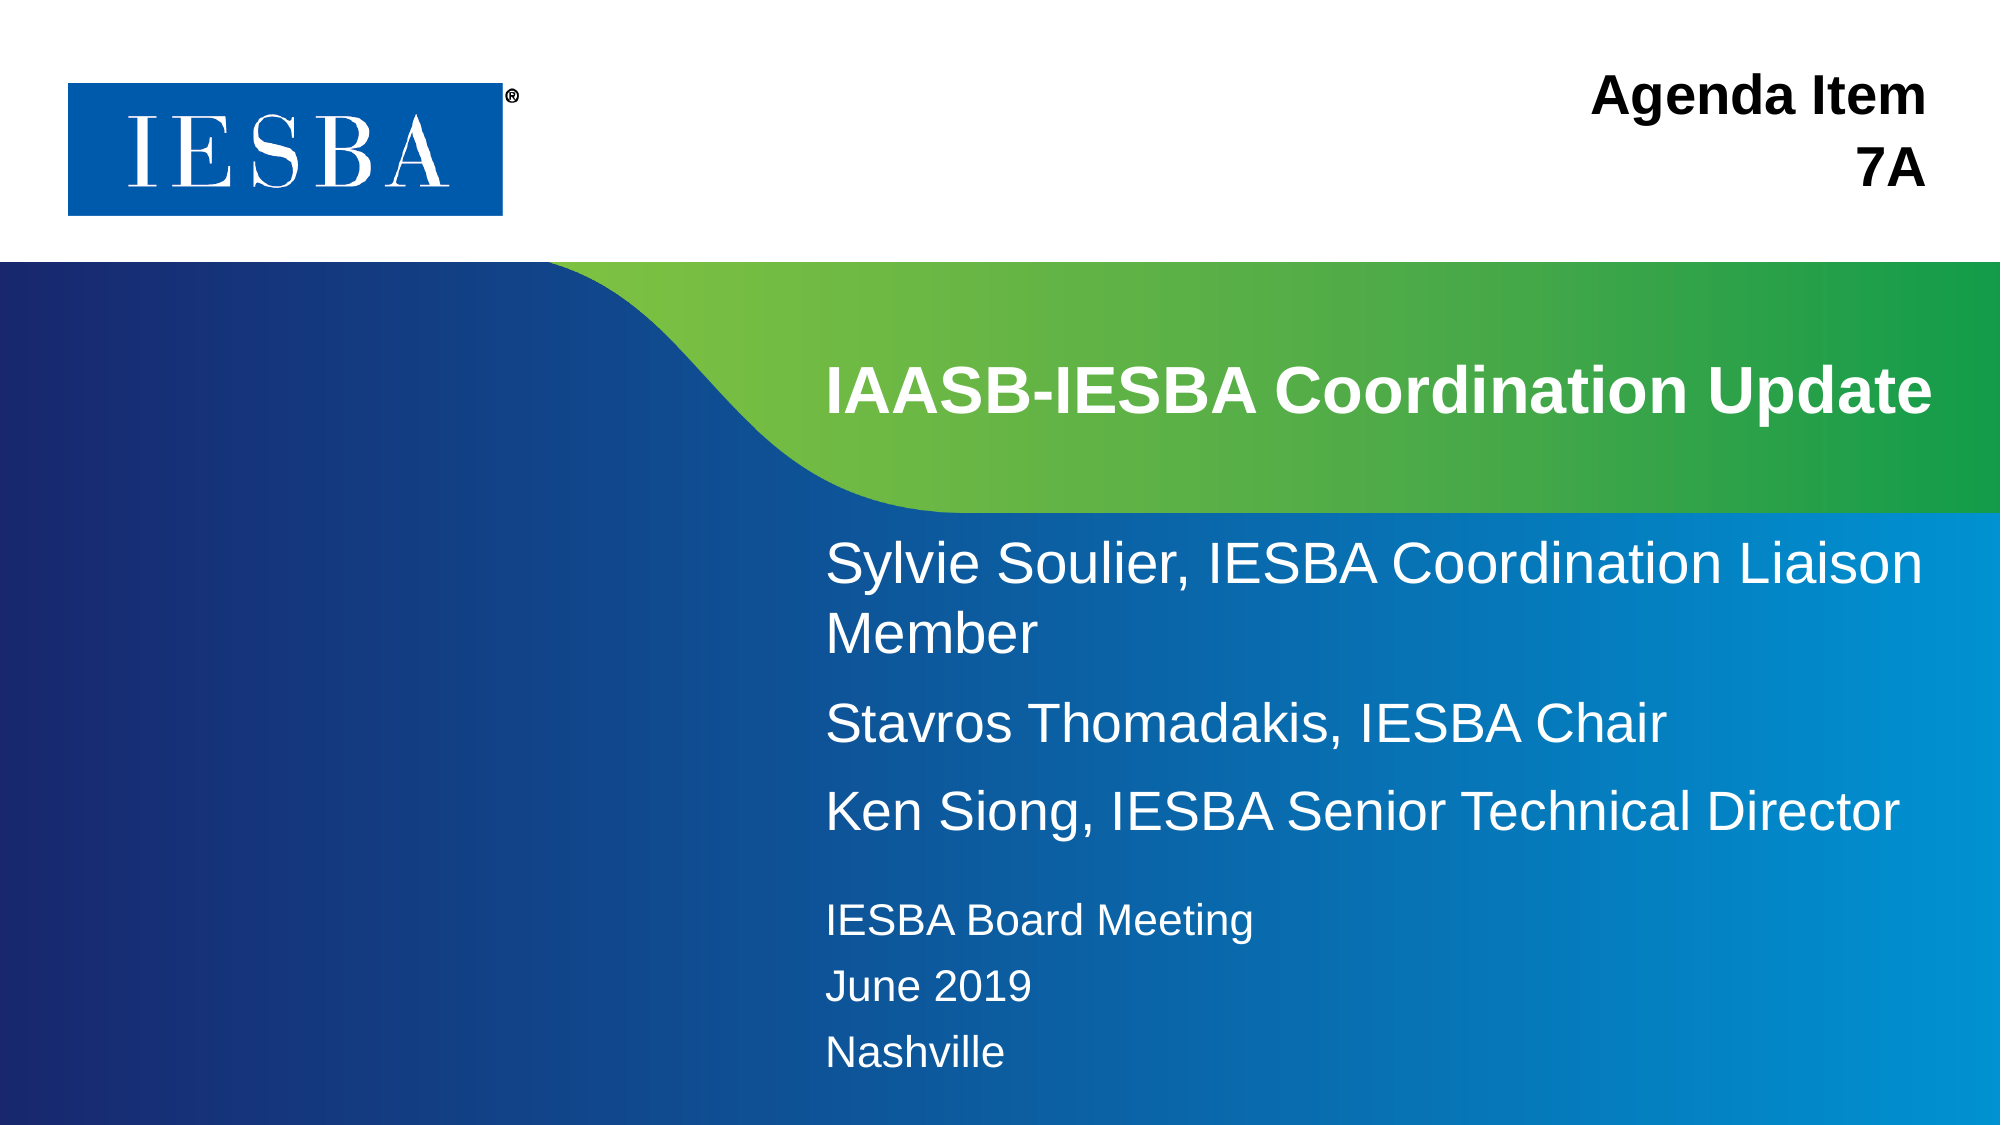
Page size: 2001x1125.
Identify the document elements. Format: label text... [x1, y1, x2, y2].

subtitle Sylvie Soulier, IESBA Coordination Liaison Member Stavros Thomadakis, IESBA Chair Ken Siong, IESBA Senior Technical Director IESBA Board Meeting June 2019 Nashville [825, 525, 1950, 1046]
picture [68, 83, 519, 216]
table_header Agenda Item 7A [1519, 55, 1942, 217]
title IAASB-IESBA Coordination Update [825, 305, 1950, 469]
picture [549, 262, 2000, 513]
